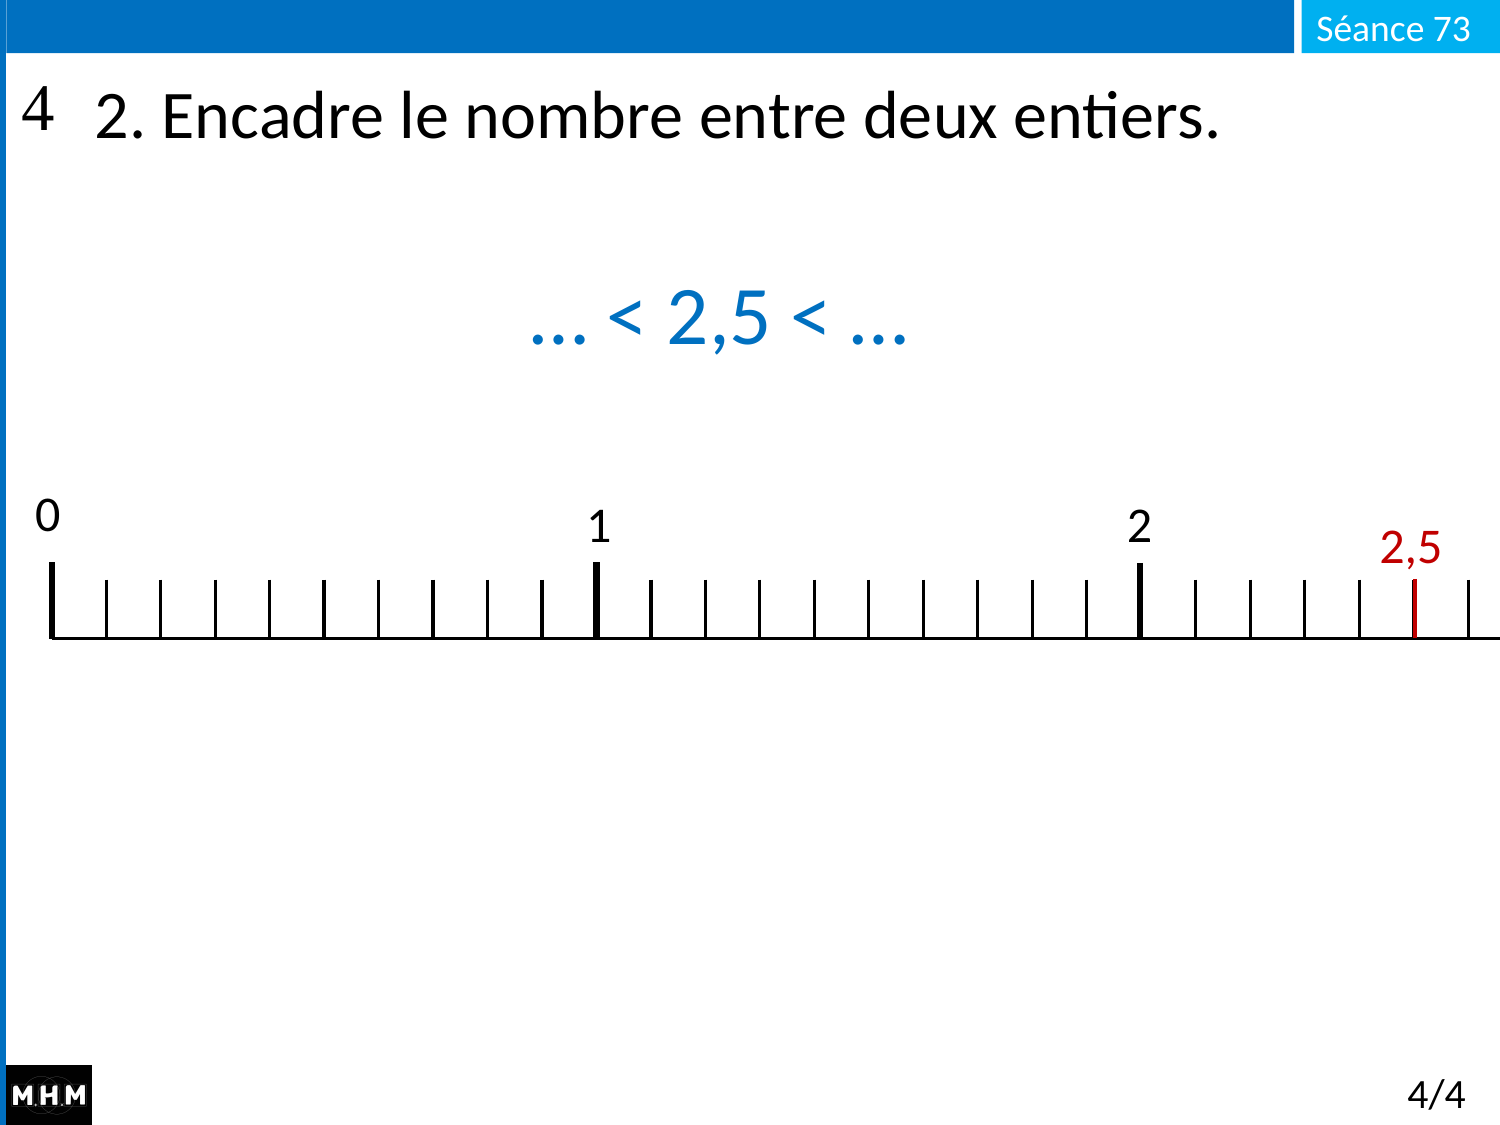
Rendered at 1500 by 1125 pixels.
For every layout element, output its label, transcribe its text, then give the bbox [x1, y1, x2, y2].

title 2. Encadre le nombre entre deux entiers. [79, 71, 1374, 161]
text_box … < 2,5 < … [515, 254, 1005, 369]
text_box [20, 474, 1500, 640]
picture [6, 1065, 92, 1125]
list 4/4 [1373, 1064, 1500, 1125]
